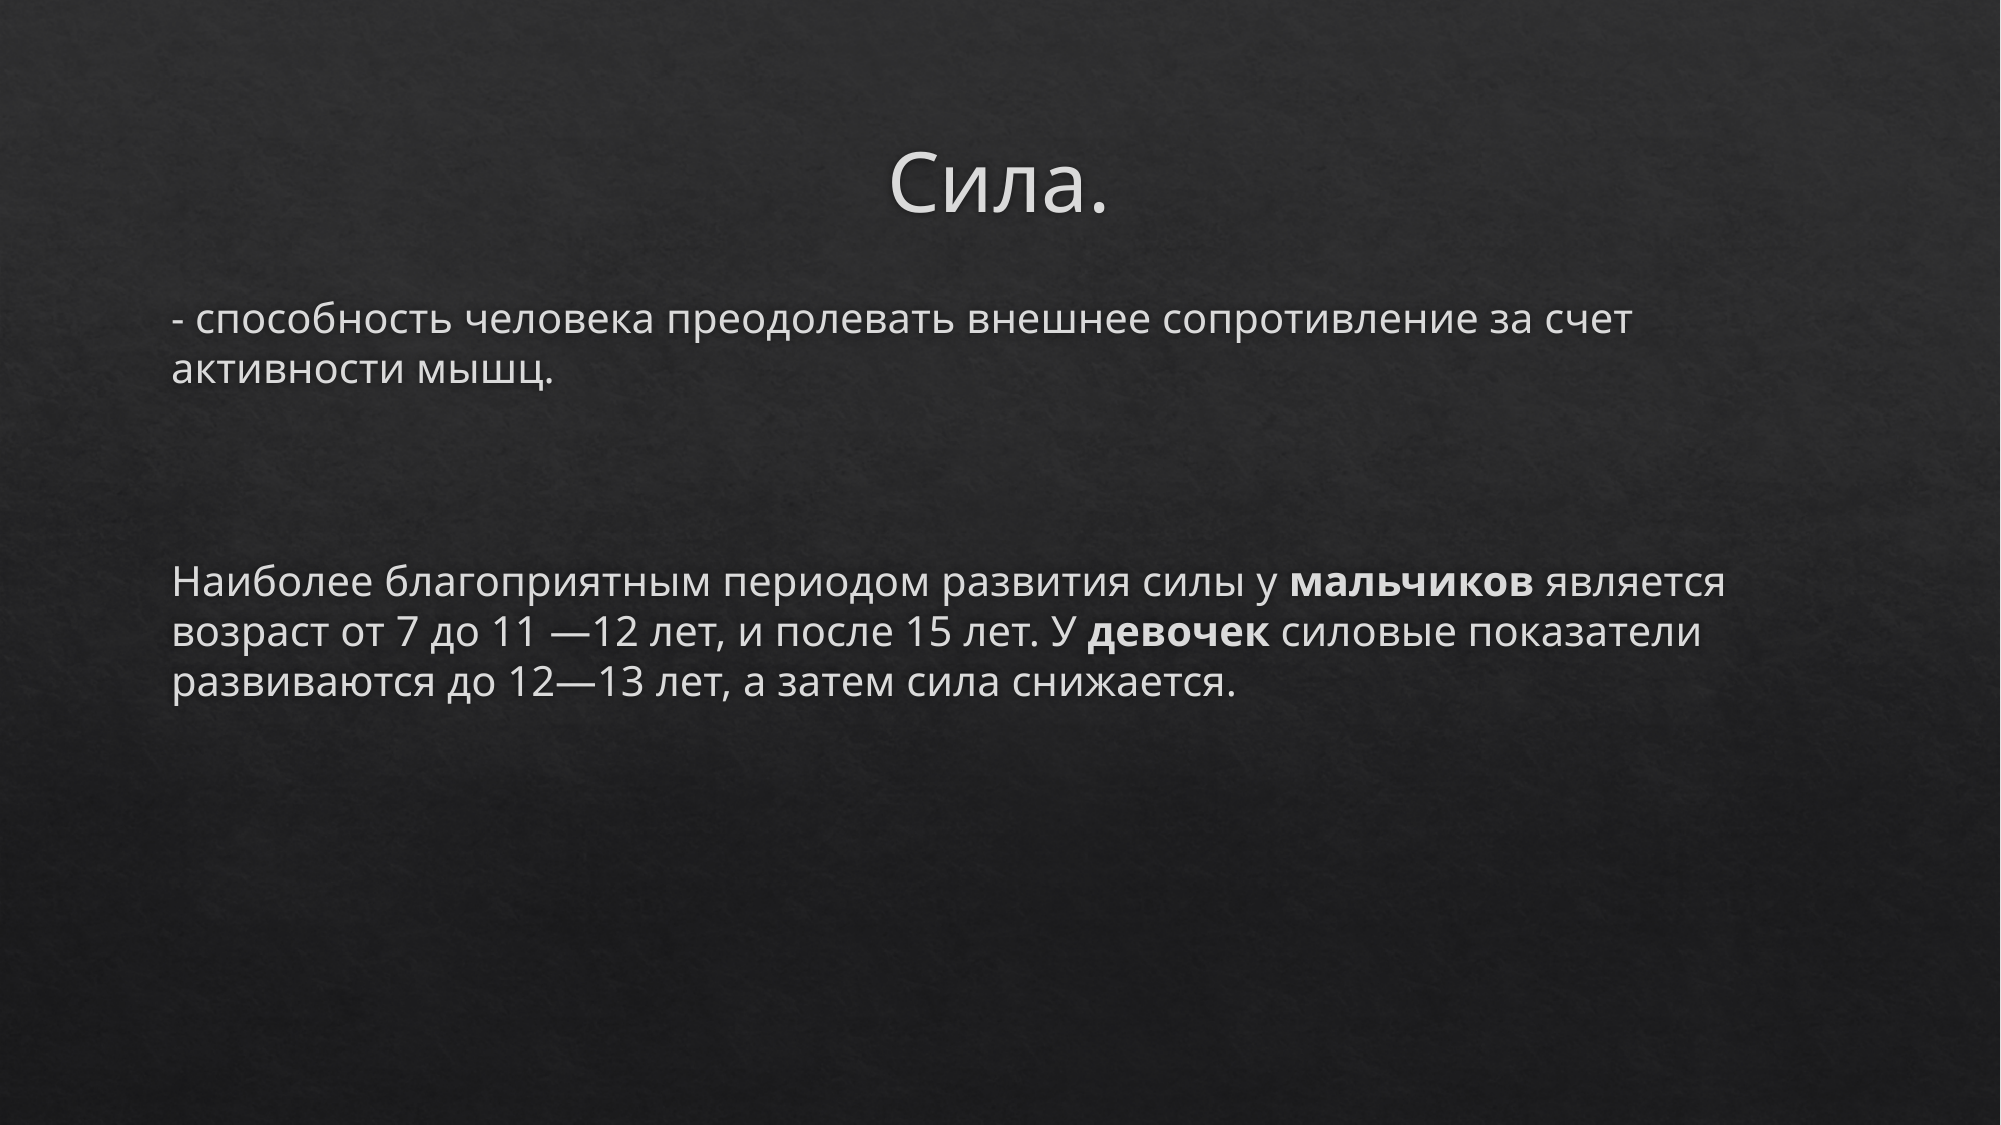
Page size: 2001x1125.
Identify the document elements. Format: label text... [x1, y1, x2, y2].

list - способность человека преодолевать внешнее сопротивление за счет активности мышц. Наиболее благоприятным периодом развития силы у мальчиков являет­ся возраст от 7 до 11 —12 лет, и после 15 лет. У девочек силовые показатели развиваются до 12—13 лет, а затем сила снижается. [149, 284, 1849, 950]
title Сила. [149, 99, 1849, 260]
